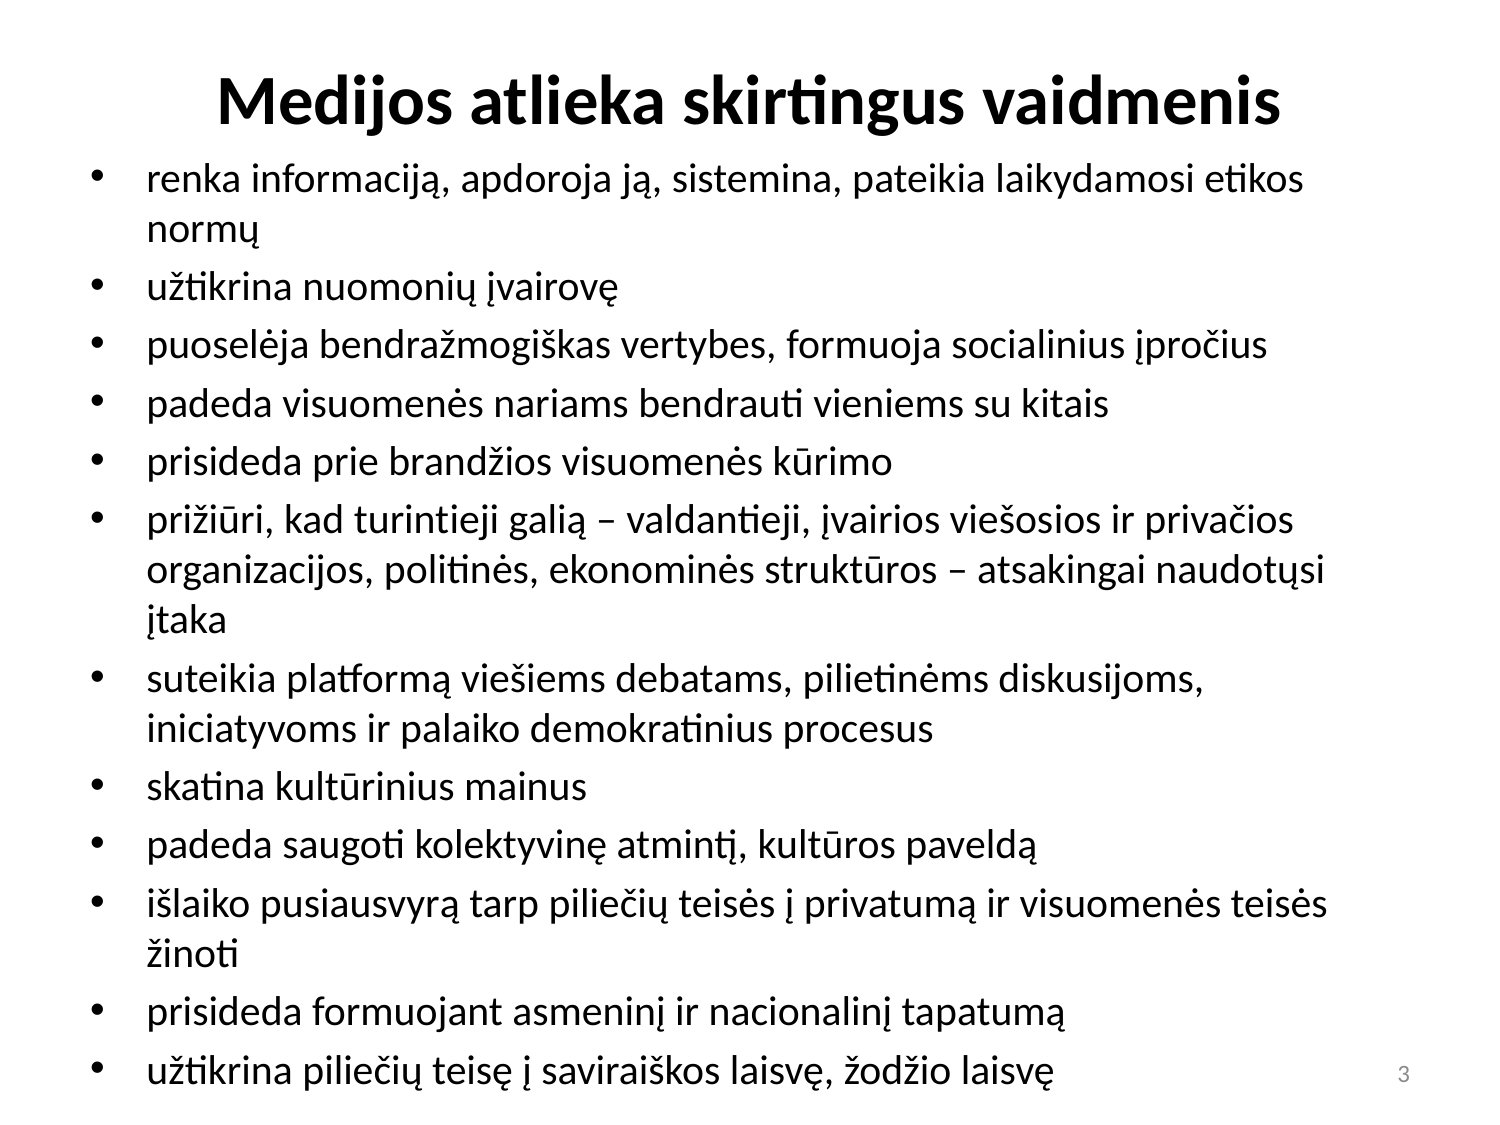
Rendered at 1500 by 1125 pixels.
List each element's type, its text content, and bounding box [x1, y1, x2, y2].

title Medijos atlieka skirtingus vaidmenis [75, 45, 1425, 142]
slide_number 3 [1074, 1042, 1425, 1103]
list renka informaciją, apdoroja ją, sistemina, pateikia laikydamosi etikos normų užtikrina nuomonių įvairovę puoselėja bendražmogiškas vertybes, formuoja socialinius įpročius padeda visuomenės nariams bendrauti vieniems su kitais prisideda prie brandžios visuomenės kūrimo prižiūri, kad turintieji galią – valdantieji, įvairios viešosios ir privačios organizacijos, politinės, ekonominės struktūros – atsakingai naudotųsi įtaka suteikia platformą viešiems debatams, pilietinėms diskusijoms, iniciatyvoms ir palaiko demokratinius procesus skatina kultūrinius mainus padeda saugoti kolektyvinę atmintį, kultūros paveldą išlaiko pusiausvyrą tarp piliečių teisės į privatumą ir visuomenės teisės žinoti prisideda formuojant asmeninį ir nacionalinį tapatumą užtikrina piliečių teisę į saviraiškos laisvę, žodžio laisvę [75, 142, 1425, 966]
